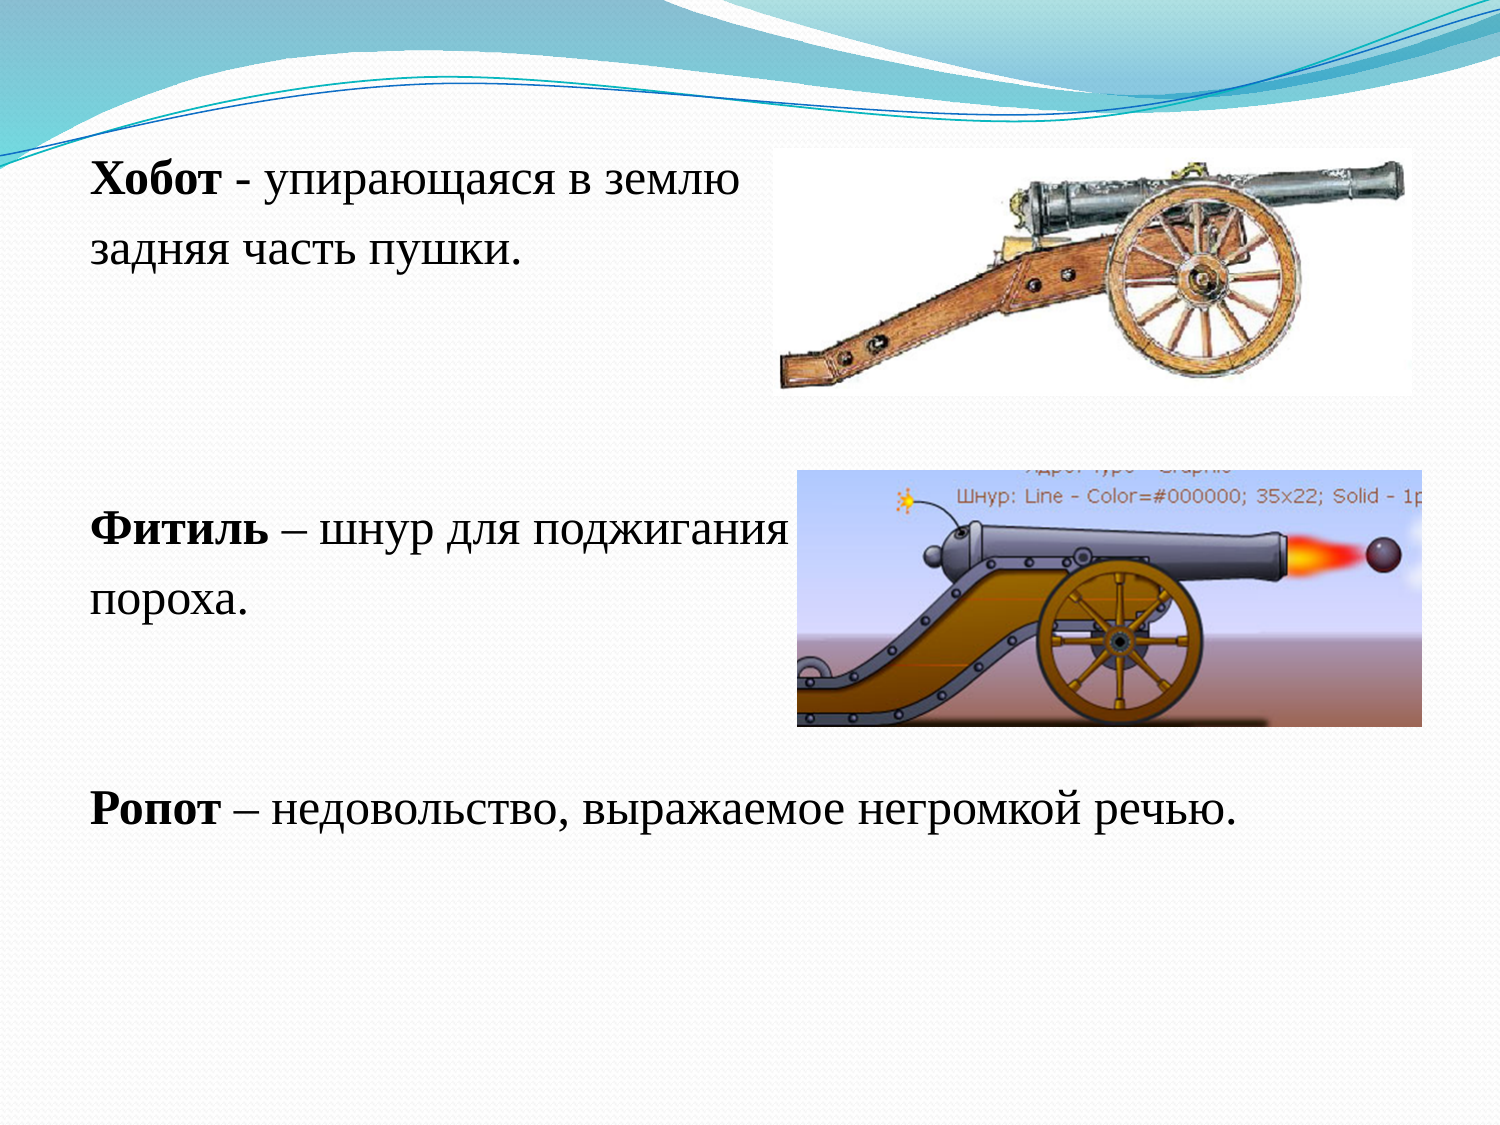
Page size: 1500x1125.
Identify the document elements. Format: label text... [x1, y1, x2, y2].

list Хобот - упирающаяся в землю задняя часть пушки. Фитиль – шнур для поджигания пороха. Ропот – недовольство, выражаемое негромкой речью. [75, 137, 1425, 1005]
picture [796, 470, 1422, 728]
picture [773, 148, 1412, 396]
